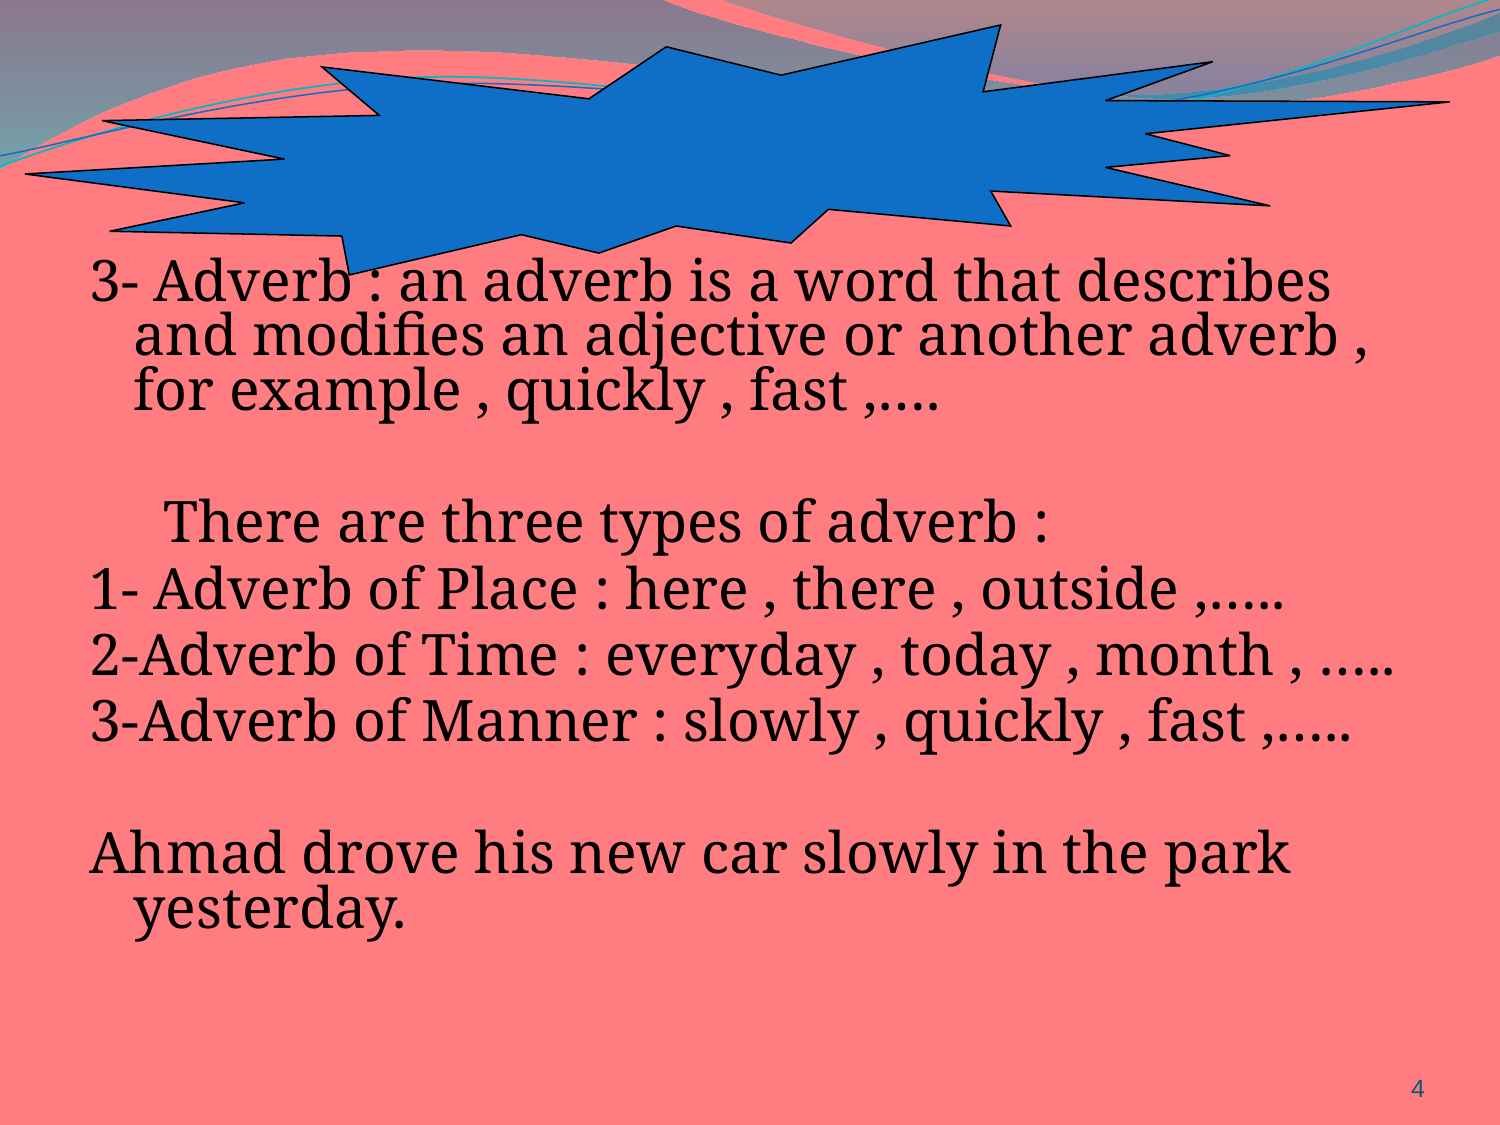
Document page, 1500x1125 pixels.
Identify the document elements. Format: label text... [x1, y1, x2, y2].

list 3- Adverb : an adverb is a word that describes and modifies an adjective or another adverb , for example , quickly , fast ,…. There are three types of adverb : 1- Adverb of Place : here , there , outside ,….. 2-Adverb of Time : everyday , today , month , ….. 3-Adverb of Manner : slowly , quickly , fast ,….. Ahmad drove his new car slowly in the park yesterday. [75, 249, 1425, 1005]
slide_number 4 [1299, 1042, 1425, 1103]
text_box [24, 24, 1450, 275]
